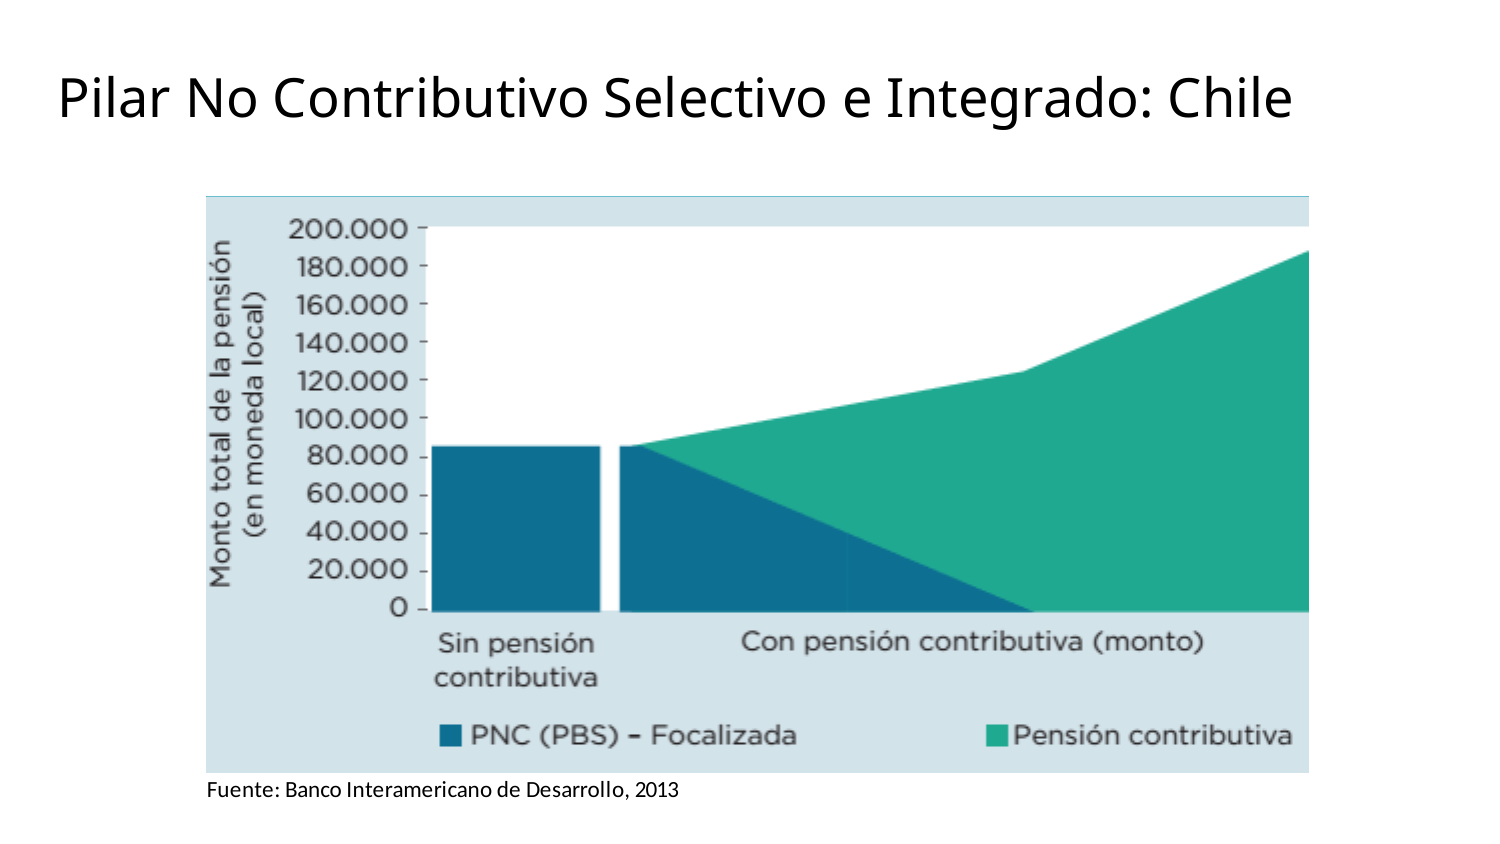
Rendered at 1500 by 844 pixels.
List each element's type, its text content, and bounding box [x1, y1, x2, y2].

title Pilar No Contributivo Selectivo e Integrado: Chile [42, 18, 1337, 182]
picture [202, 196, 1309, 810]
